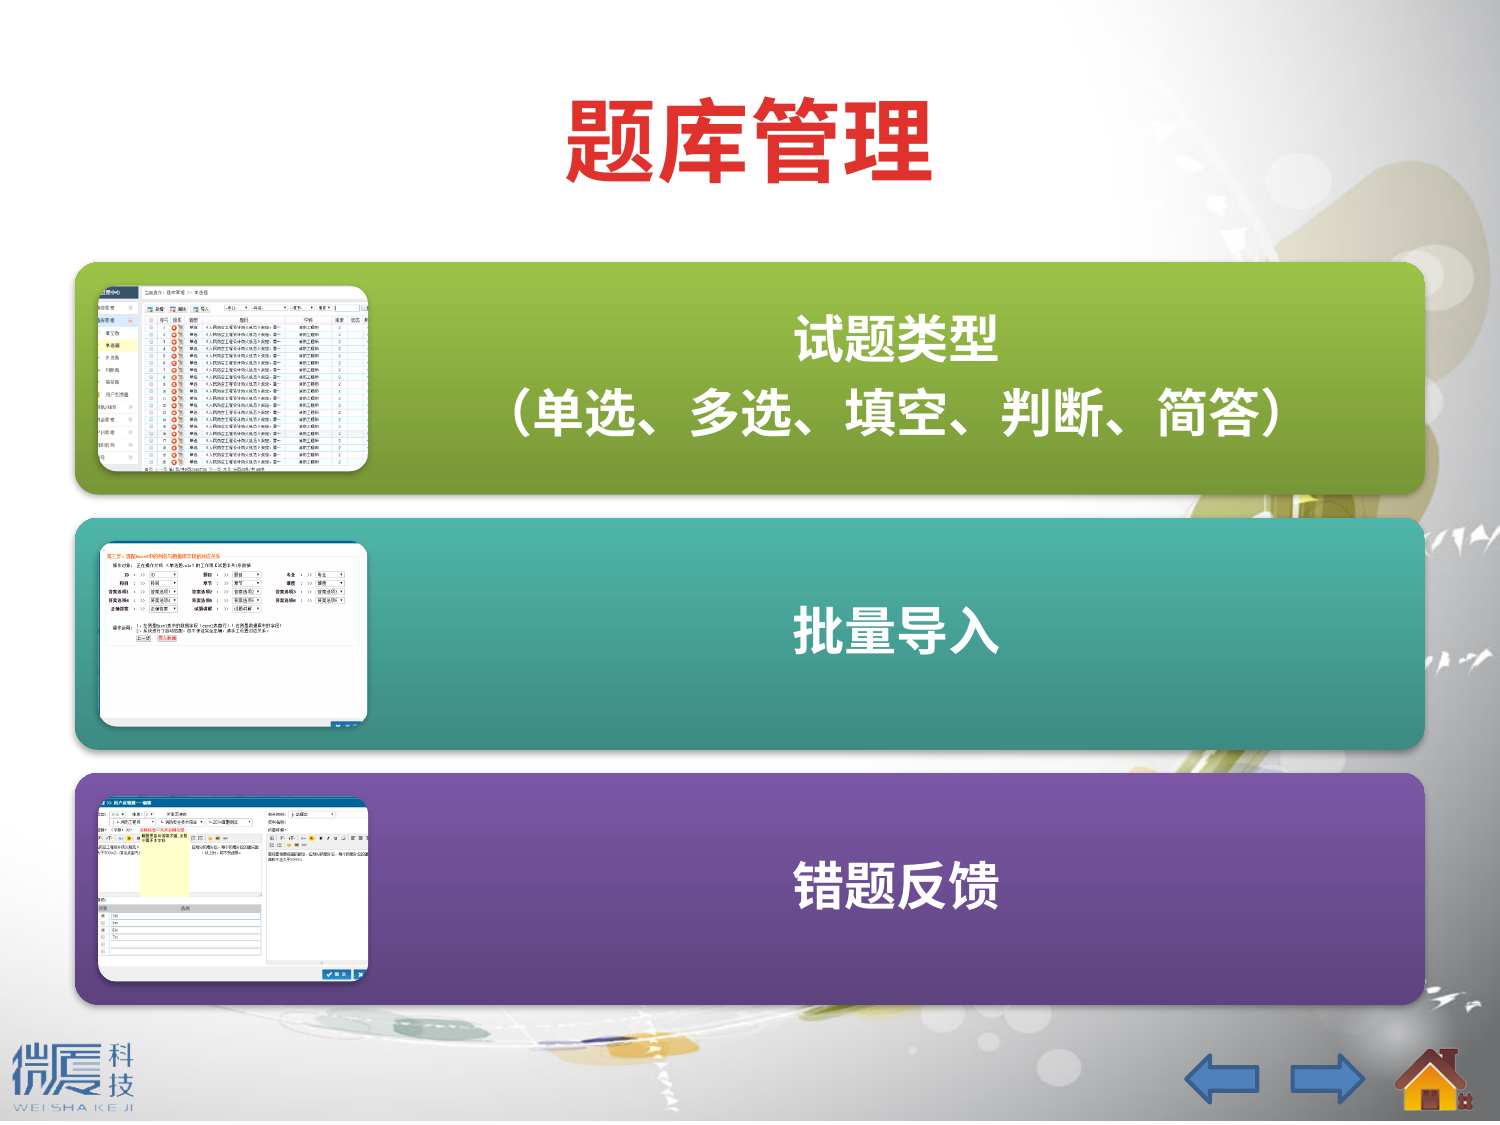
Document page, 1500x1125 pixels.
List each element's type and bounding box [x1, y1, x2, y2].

list [74, 262, 1426, 1006]
text_box [1186, 1039, 1485, 1118]
picture [0, 0, 1500, 1125]
